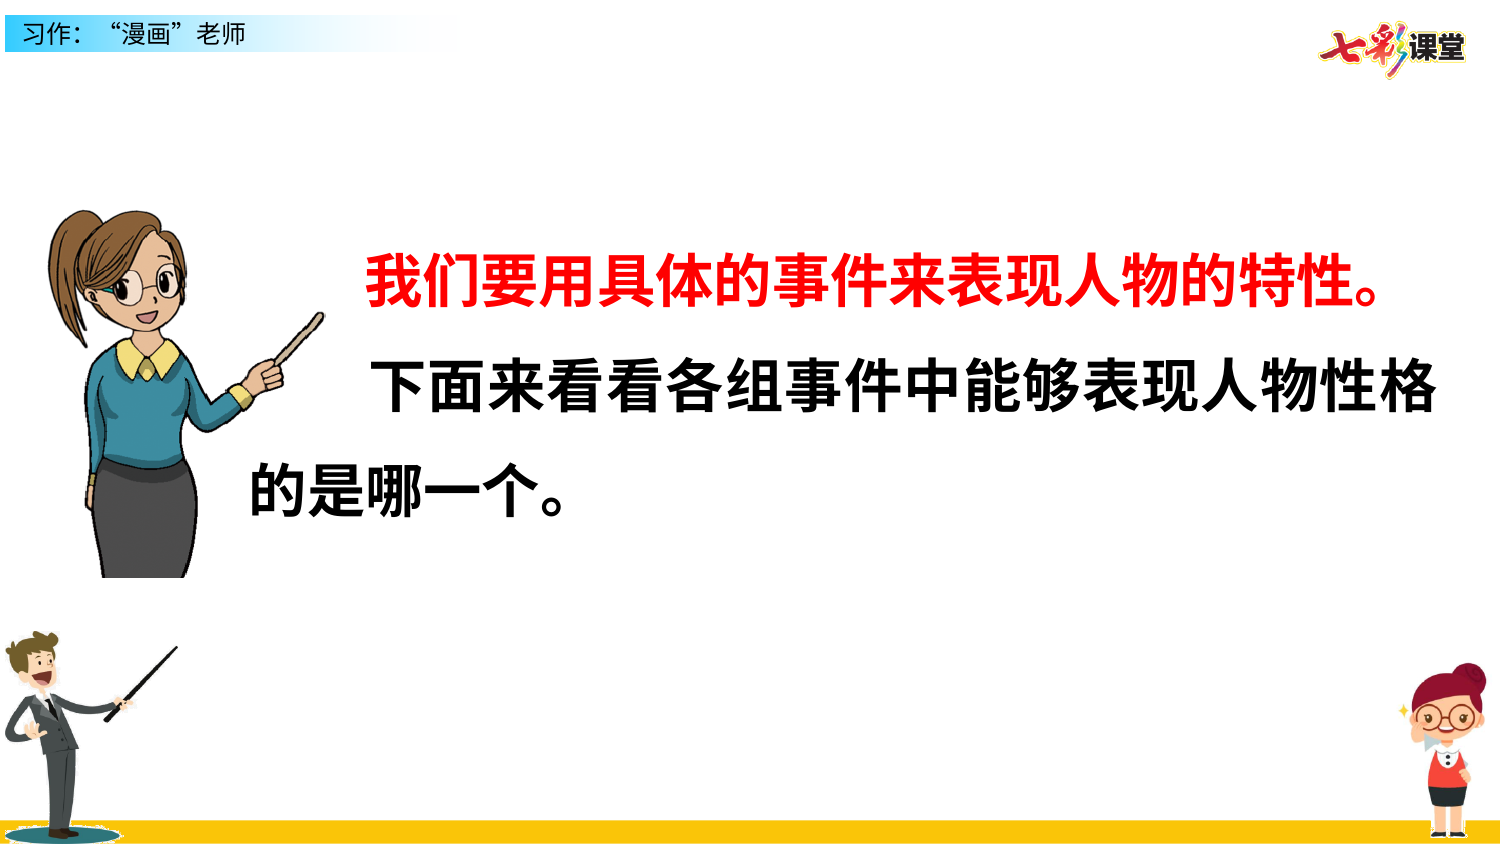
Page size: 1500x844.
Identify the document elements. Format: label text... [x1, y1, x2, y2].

text_box 写好之后，和同位交换一下，看看谁写得最好。 [329, 235, 1422, 501]
picture [1335, 643, 1500, 844]
text_box 我们要用具体的事件来表现人物的特性。 下面来看看各组事件中能够表现人物性格的是哪一个。 [329, 238, 1418, 497]
picture [46, 208, 326, 579]
picture [5, 631, 178, 844]
picture [1316, 20, 1468, 80]
